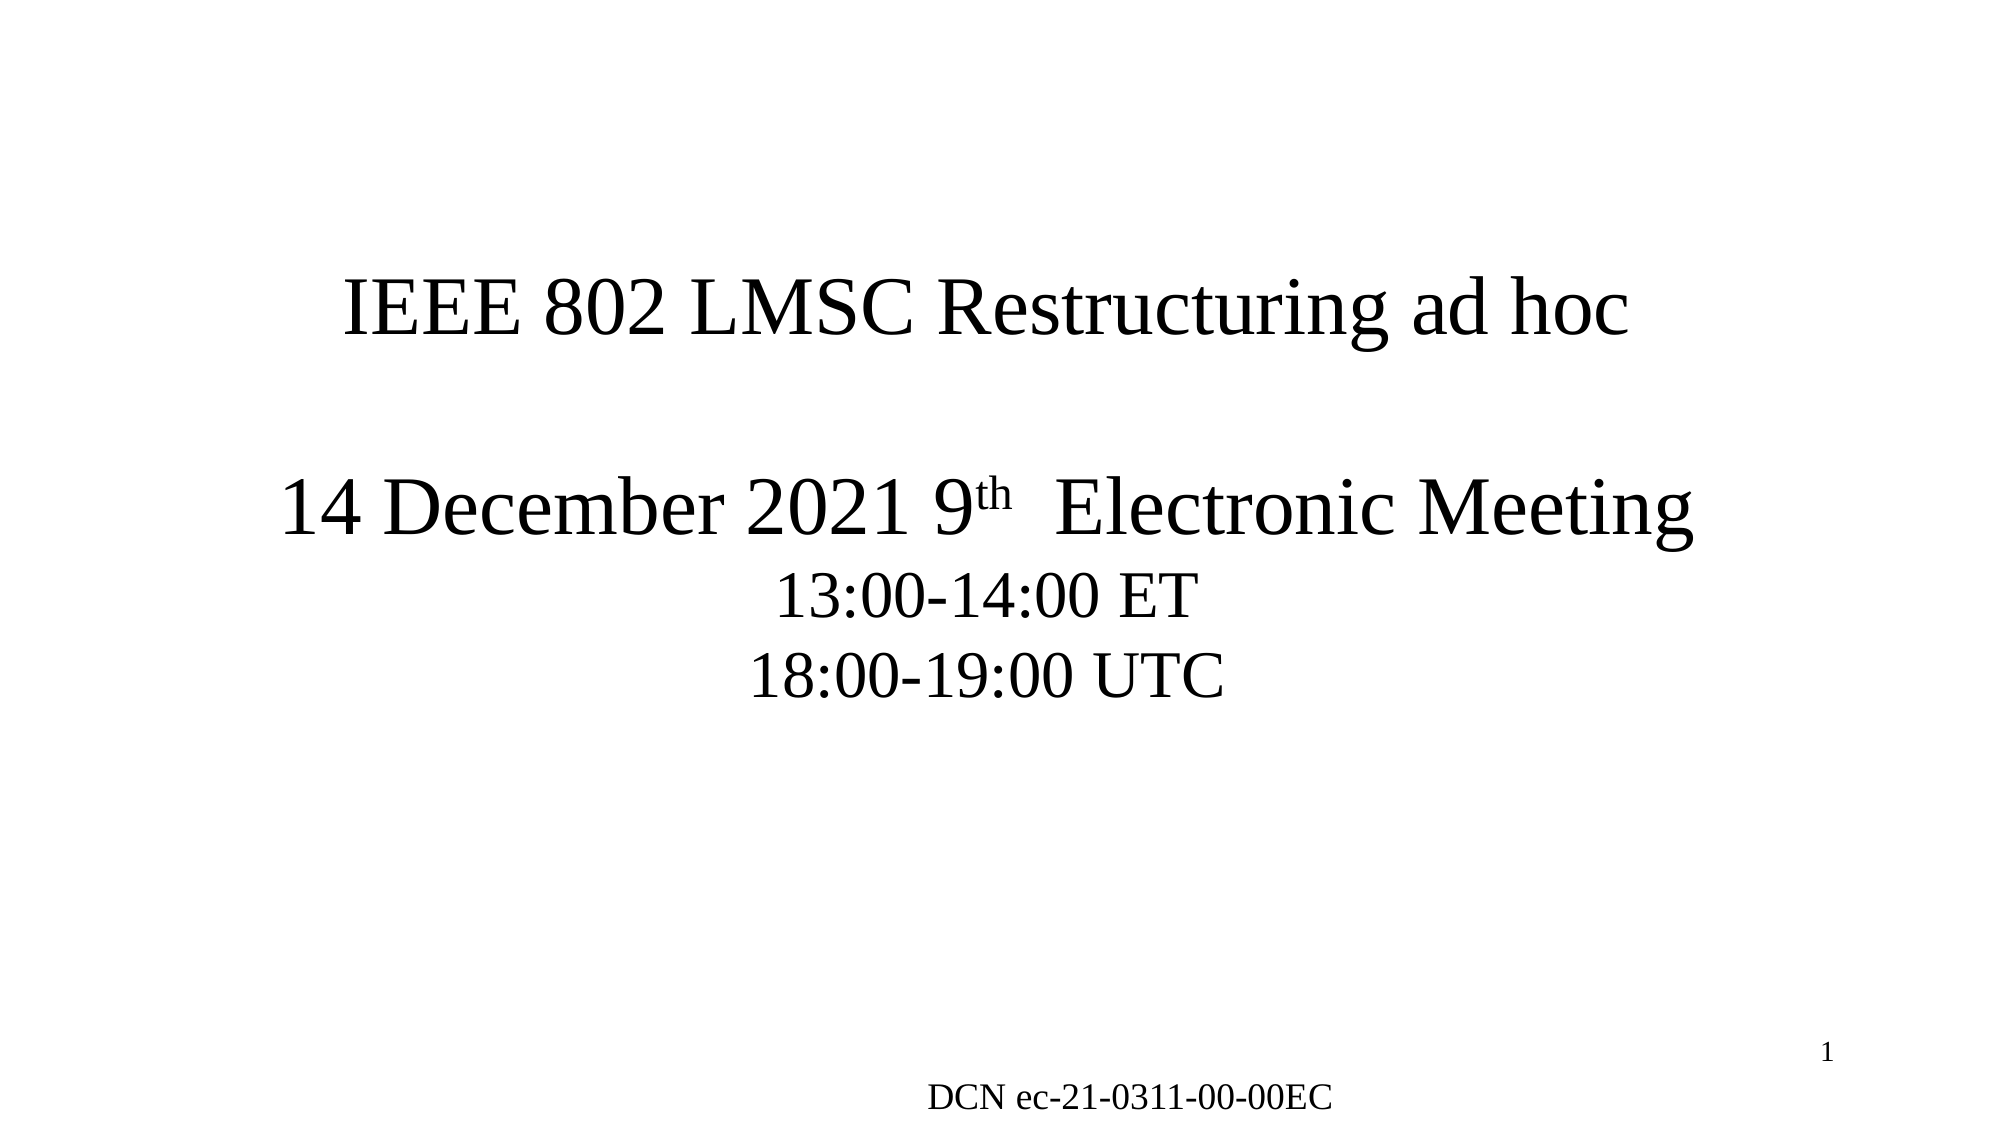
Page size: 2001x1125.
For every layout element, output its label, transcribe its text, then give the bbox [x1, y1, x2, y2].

slide_number 1 [1433, 1024, 1851, 1101]
title IEEE 802 LMSC Restructuring ad hoc 14 December 2021 9th Electronic Meeting 13:00-14:00 ET 18:00-19:00 UTC [149, 224, 1826, 938]
text_box DCN ec-21-0311-00-00EC [912, 1064, 1780, 1125]
